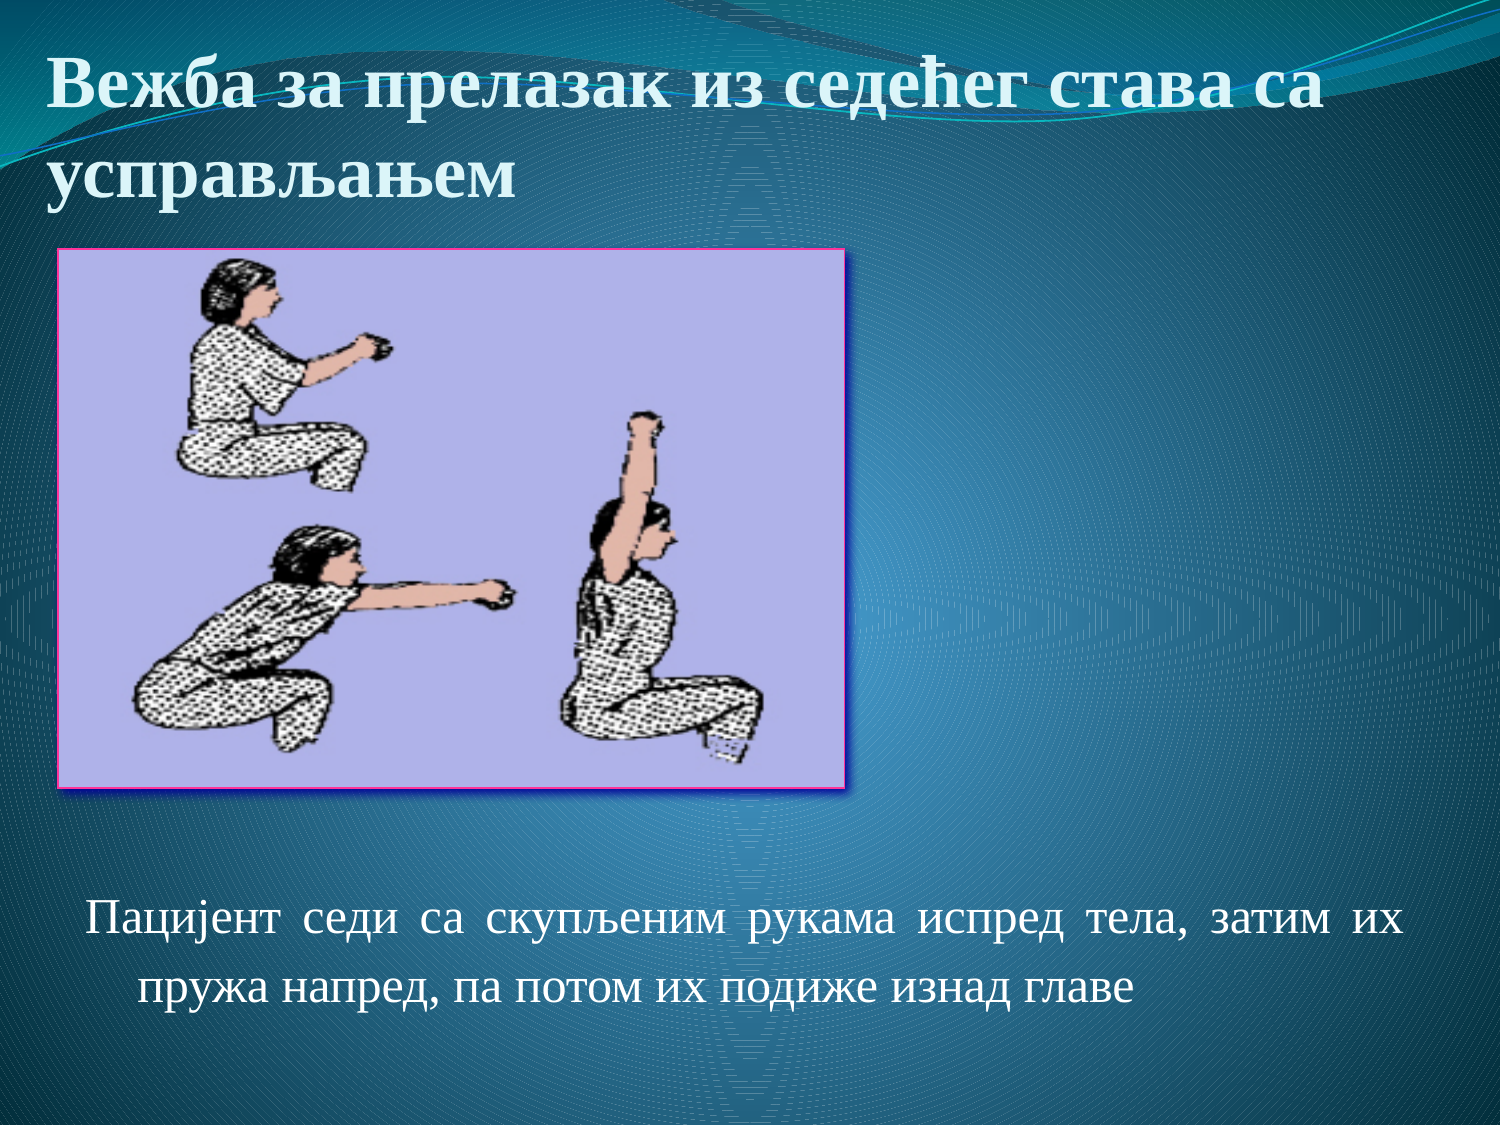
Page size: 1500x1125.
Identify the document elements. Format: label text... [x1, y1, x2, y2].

list Пацијент седи са скупљеним рукама испред тела, затим их пружа напред, па потом их подиже изнад главе [70, 867, 1421, 1061]
title Вежба за прелазак из седећег става са усправљањем [46, 1, 1500, 213]
picture [58, 249, 844, 788]
